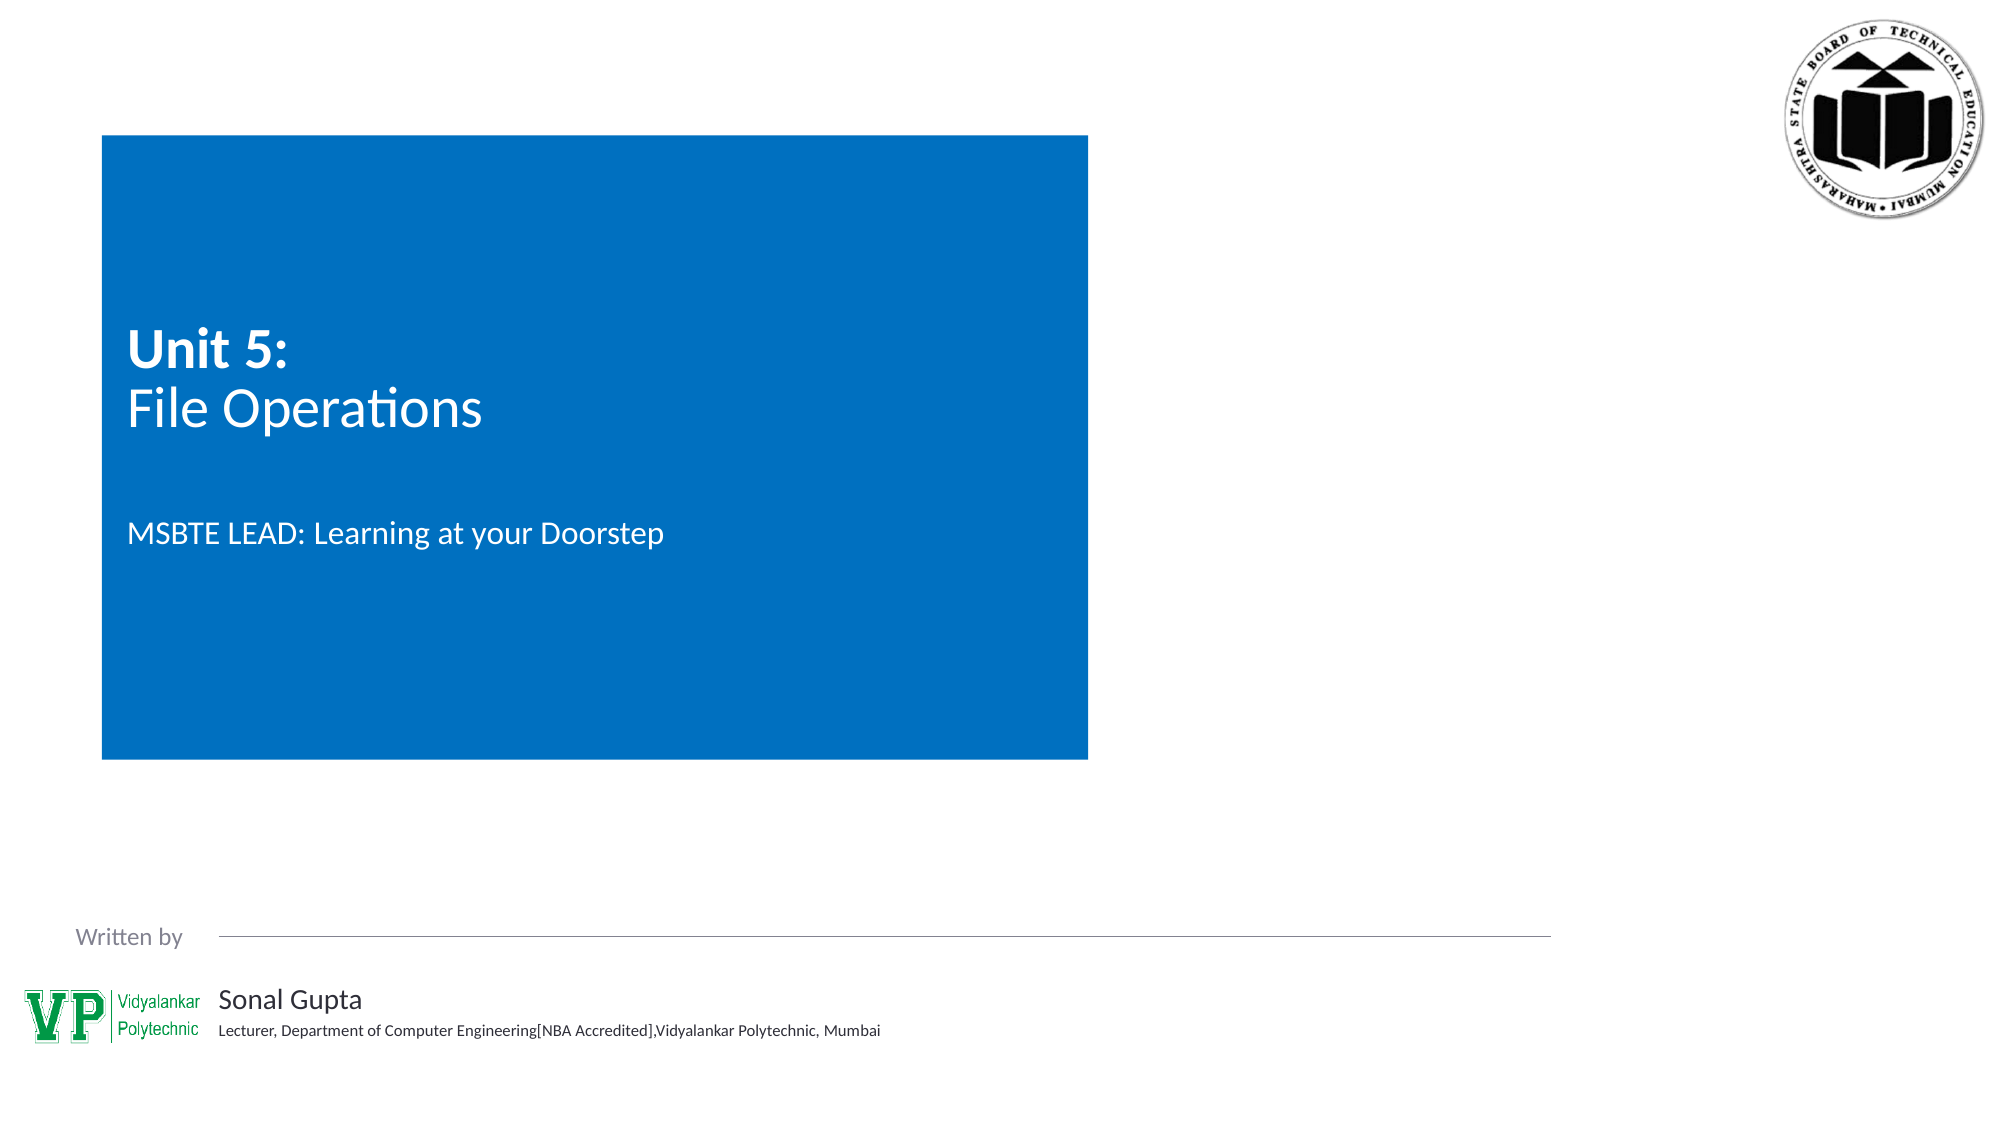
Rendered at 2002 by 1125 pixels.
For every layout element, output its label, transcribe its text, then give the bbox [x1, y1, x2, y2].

title Unit 5: File Operations [127, 320, 838, 592]
picture [1764, 0, 2001, 237]
text_box MSBTE LEAD: Learning at your Doorstep [111, 504, 682, 560]
list Lecturer, Department of Computer Engineering[NBA Accredited],Vidyalankar Polytechnic, Mumbai [218, 1019, 1076, 1081]
picture [22, 985, 202, 1046]
list Sonal Gupta [218, 987, 726, 1017]
